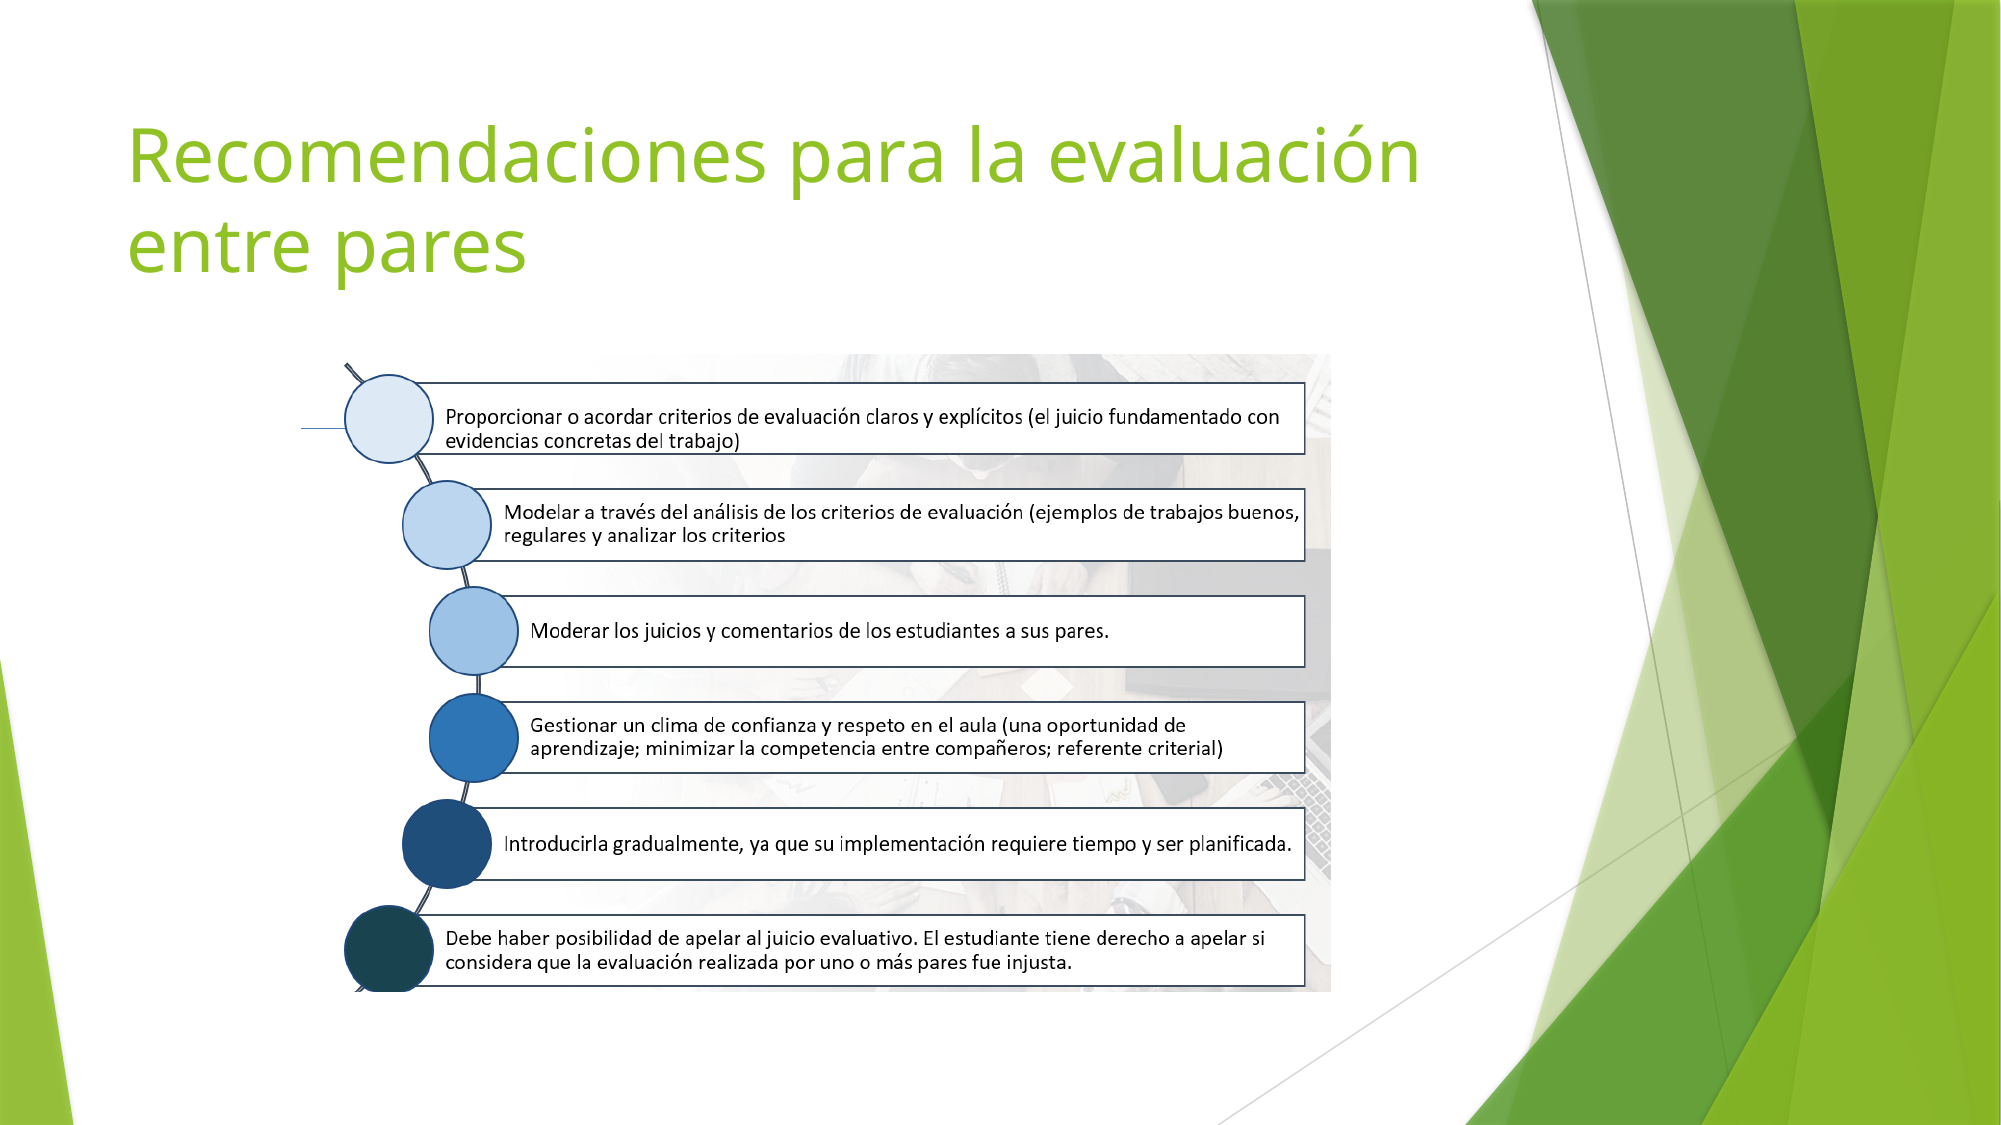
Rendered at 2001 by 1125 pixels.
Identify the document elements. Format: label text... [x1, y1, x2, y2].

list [301, 353, 1332, 992]
title Recomendaciones para la evaluación entre pares [111, 99, 1522, 317]
